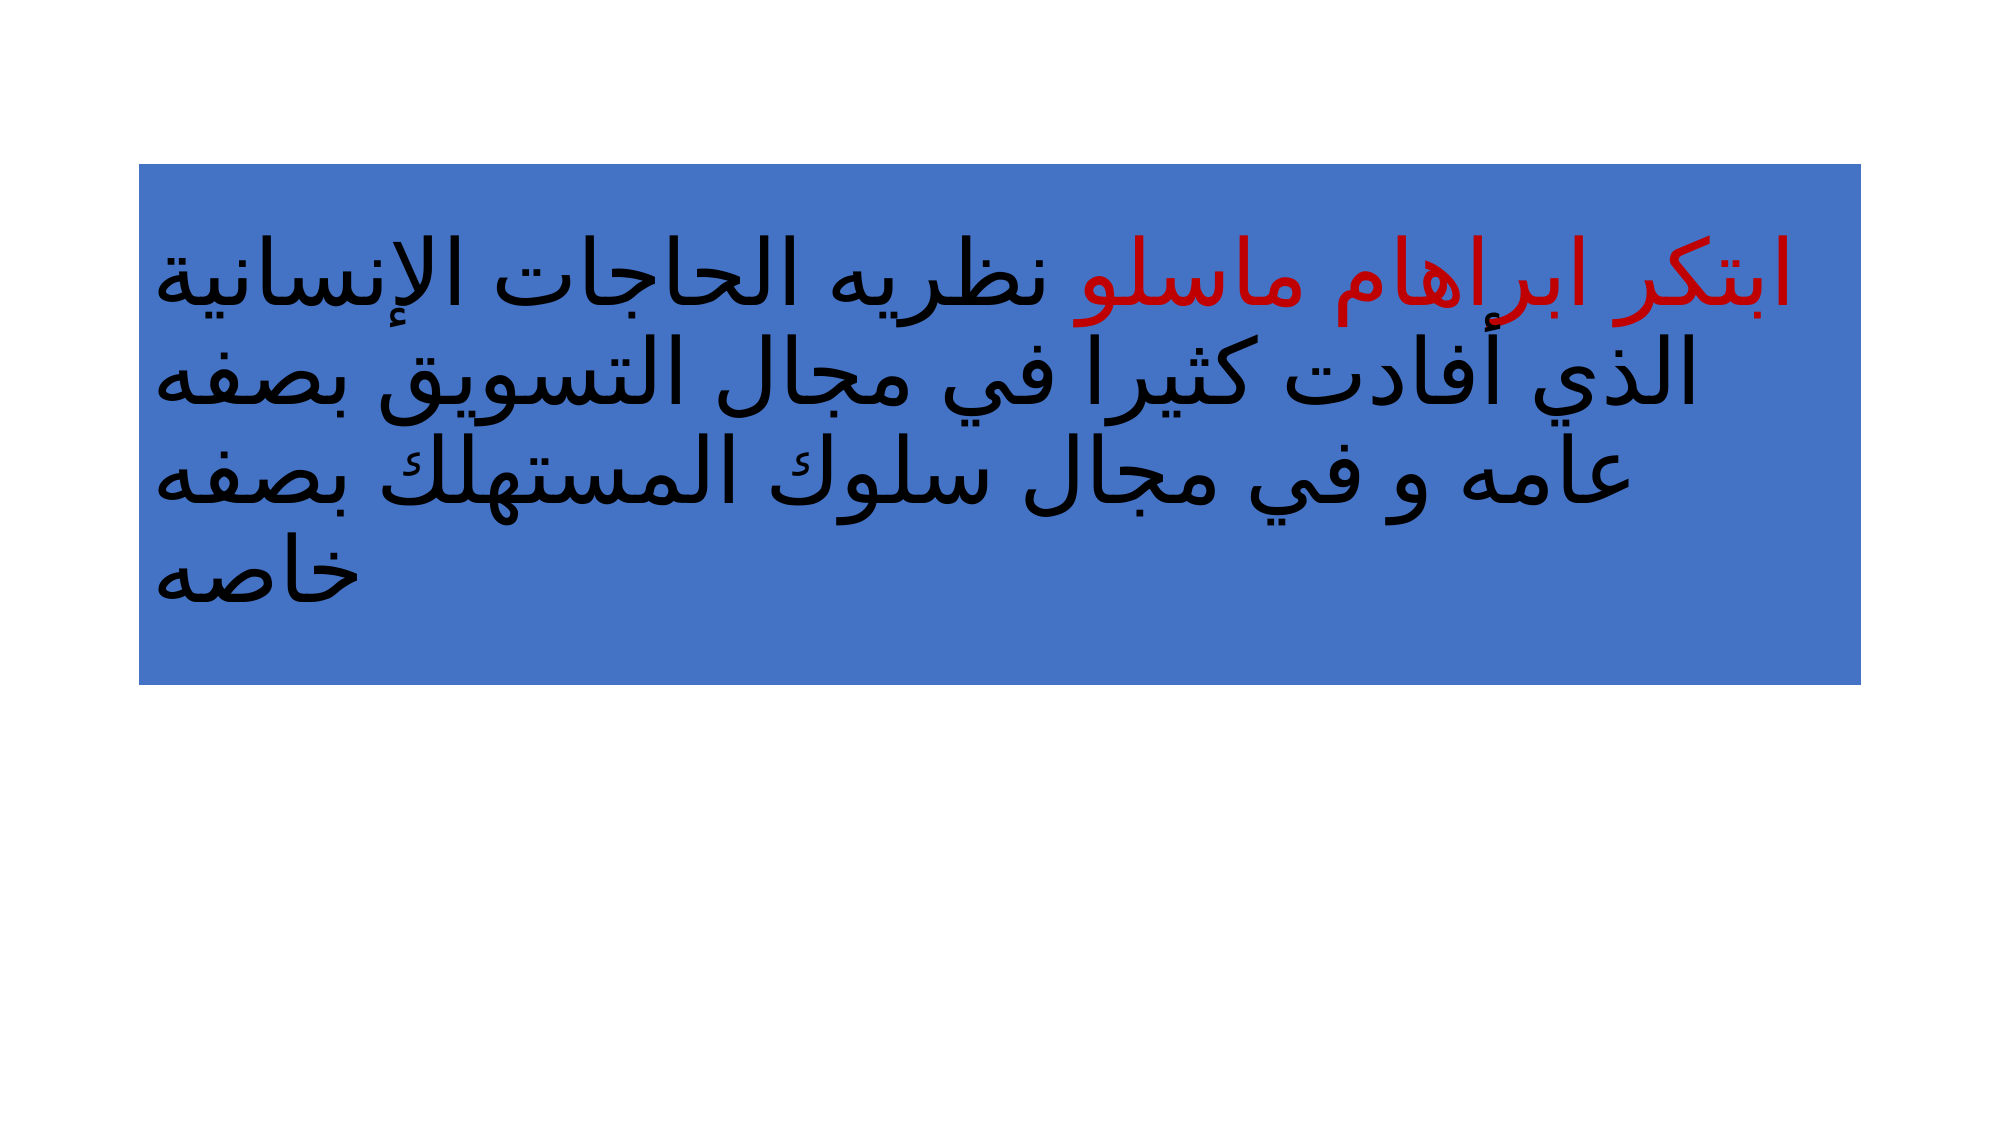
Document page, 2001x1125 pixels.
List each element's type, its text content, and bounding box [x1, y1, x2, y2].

title ابتكر ابراهام ماسلو نظريه الحاجات الإنسانية الذي أفادت كثيرا في مجال التسويق بصفه عامه و في مجال سلوك المستهلك بصفه خاصه [136, 161, 1864, 688]
